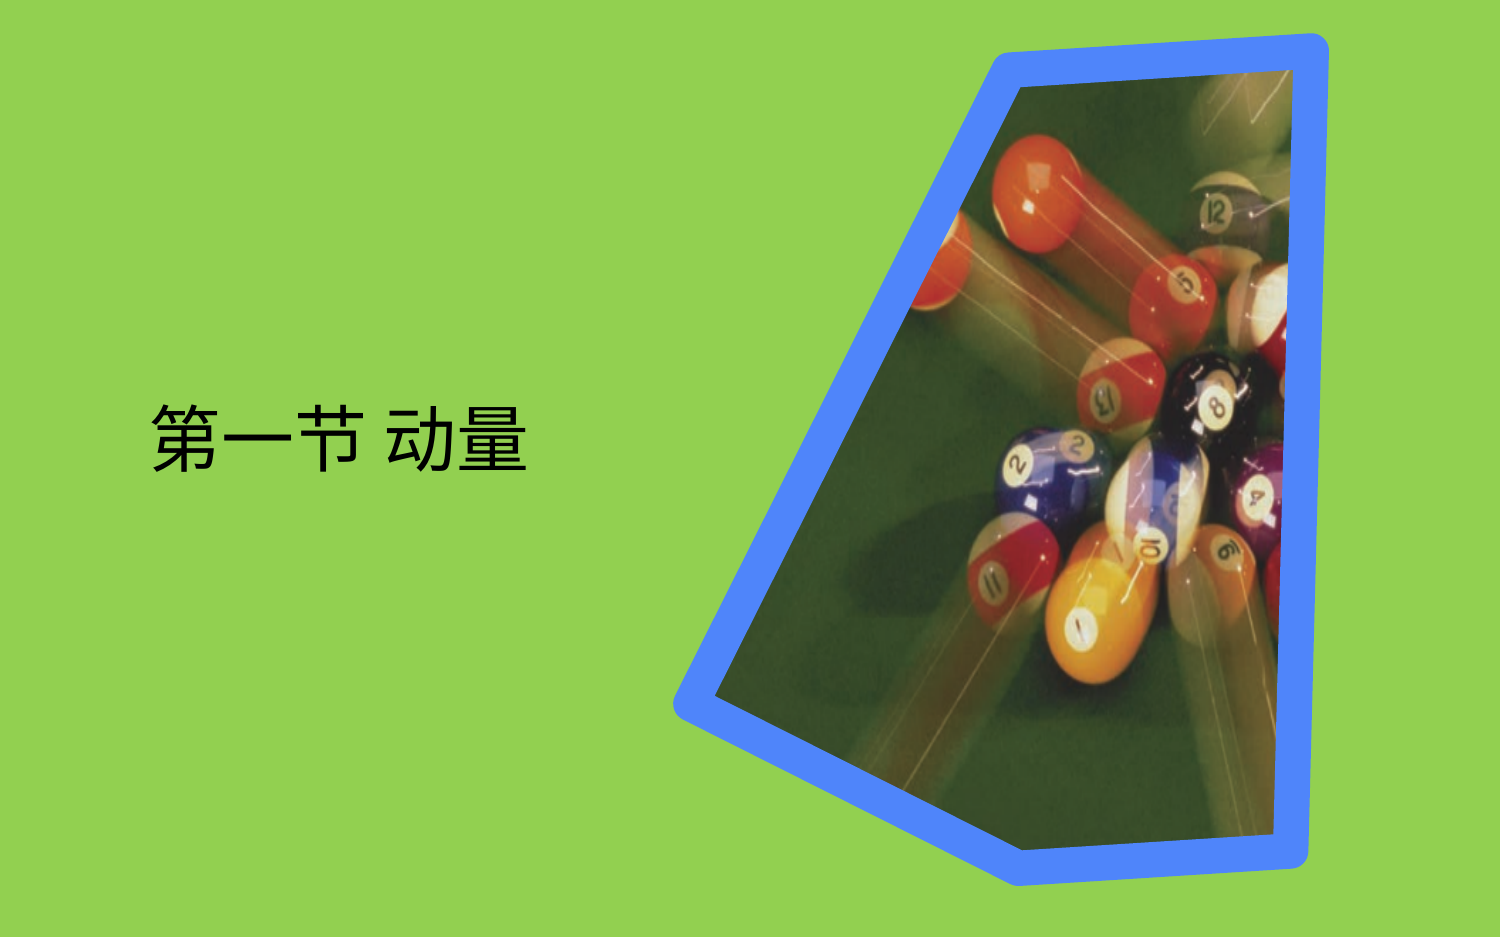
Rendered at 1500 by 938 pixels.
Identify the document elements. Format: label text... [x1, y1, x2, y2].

text_box 第一节 动量 [133, 386, 545, 489]
text_box [688, 48, 1314, 871]
